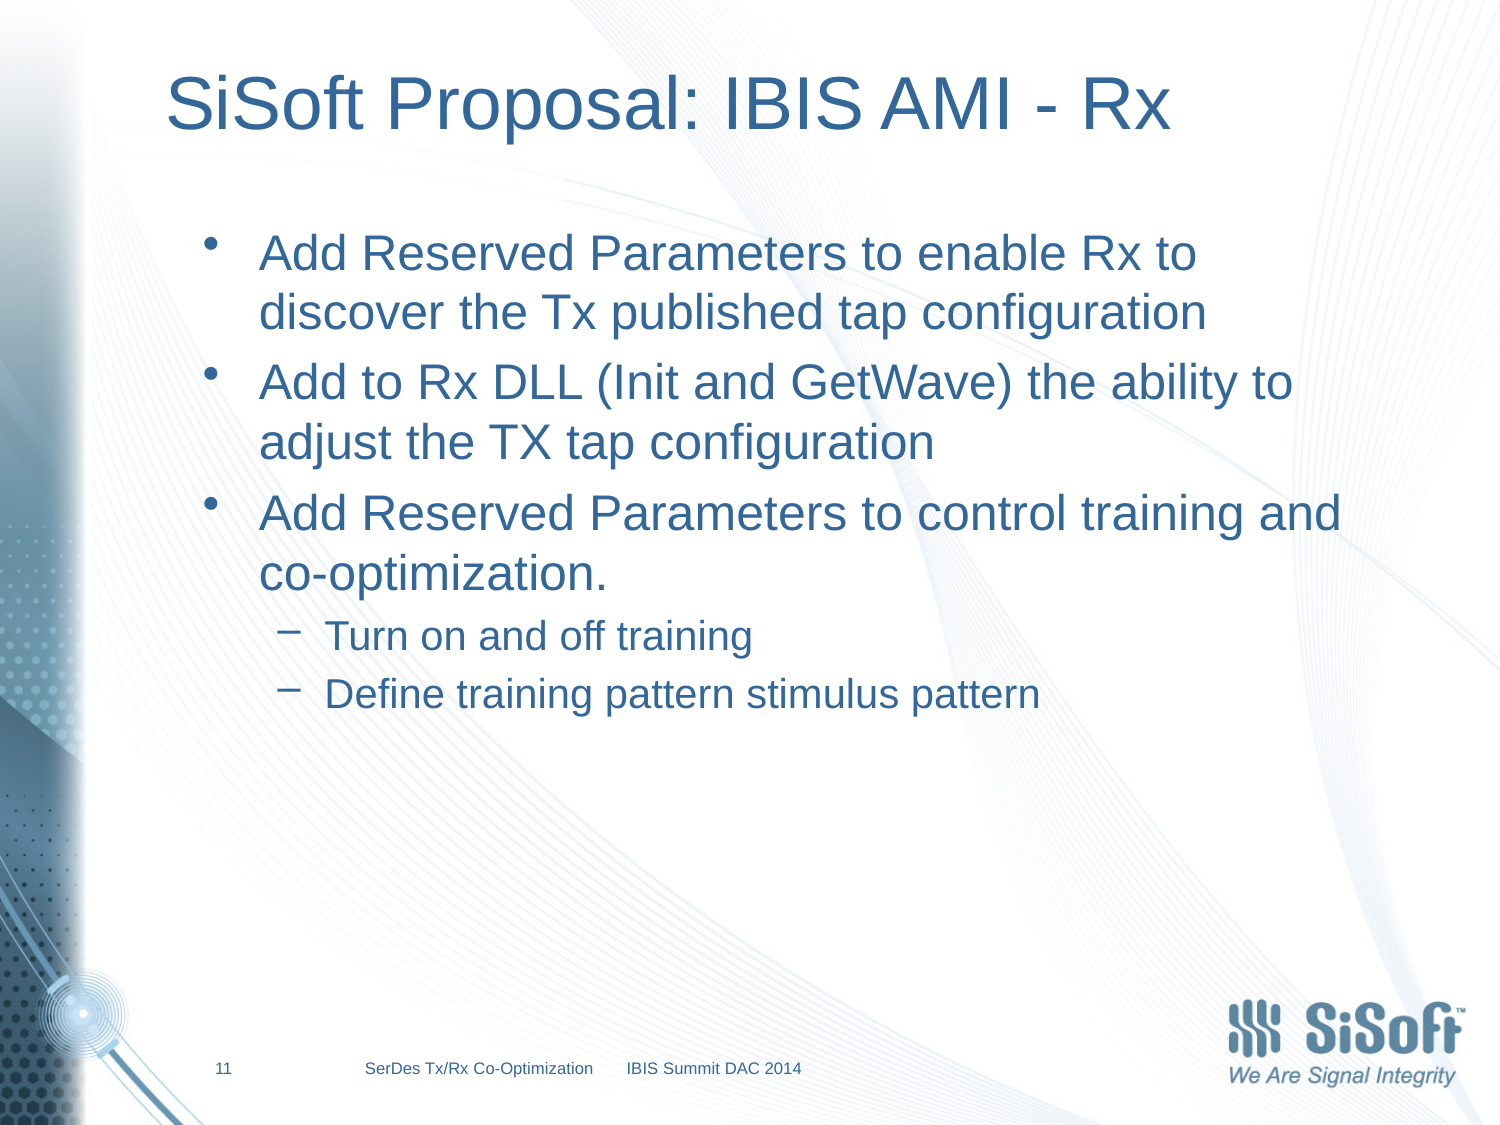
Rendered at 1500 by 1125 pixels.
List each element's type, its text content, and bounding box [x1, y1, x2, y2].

picture [0, 0, 1500, 1125]
footer 11 SerDes Tx/Rx Co-Optimization IBIS Summit DAC 2014 [200, 1050, 975, 1104]
list Add Reserved Parameters to enable Rx to discover the Tx published tap configuration Add to Rx DLL (Init and GetWave) the ability to adjust the TX tap configuration Add Reserved Parameters to control training and co-optimization. Turn on and off training Define training pattern stimulus pattern [187, 212, 1363, 963]
title SiSoft Proposal: IBIS AMI - Rx [150, 24, 1300, 175]
